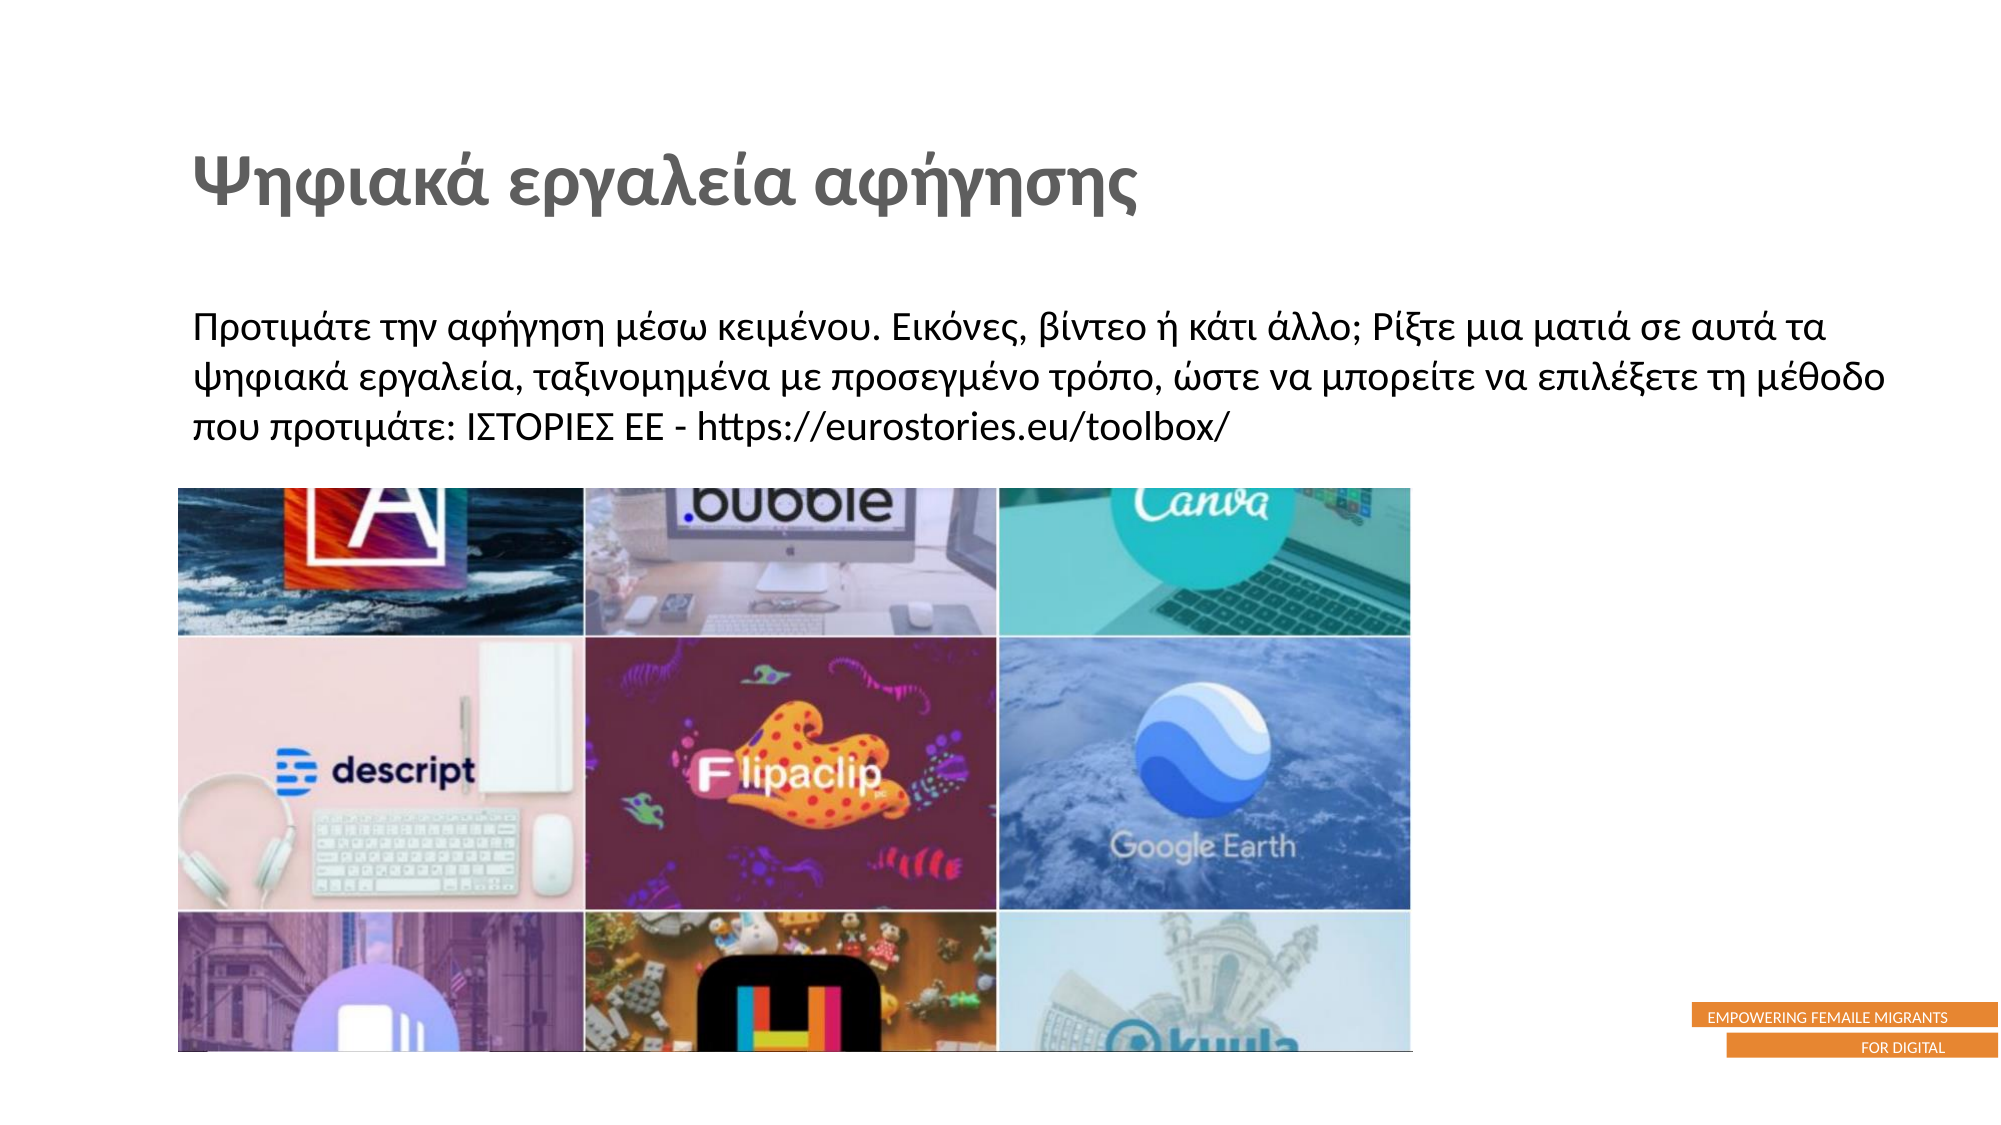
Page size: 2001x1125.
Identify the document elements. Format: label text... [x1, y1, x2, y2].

text_box Προτιμάτε την αφήγηση μέσω κειμένου. Εικόνες, βίντεο ή κάτι άλλο; Ρίξτε μια ματιά σε αυτά τα ψηφιακά εργαλεία, ταξινομημένα με προσεγμένο τρόπο, ώστε να μπορείτε να επιλέξετε τη μέθοδο που προτιμάτε: ΙΣΤΟΡΙΕΣ ΕΕ - https://eurostories.eu/toolbox/ [178, 291, 1915, 947]
picture [178, 488, 1413, 1052]
text_box Ψηφιακά εργαλεία αφήγησης [178, 123, 1917, 280]
